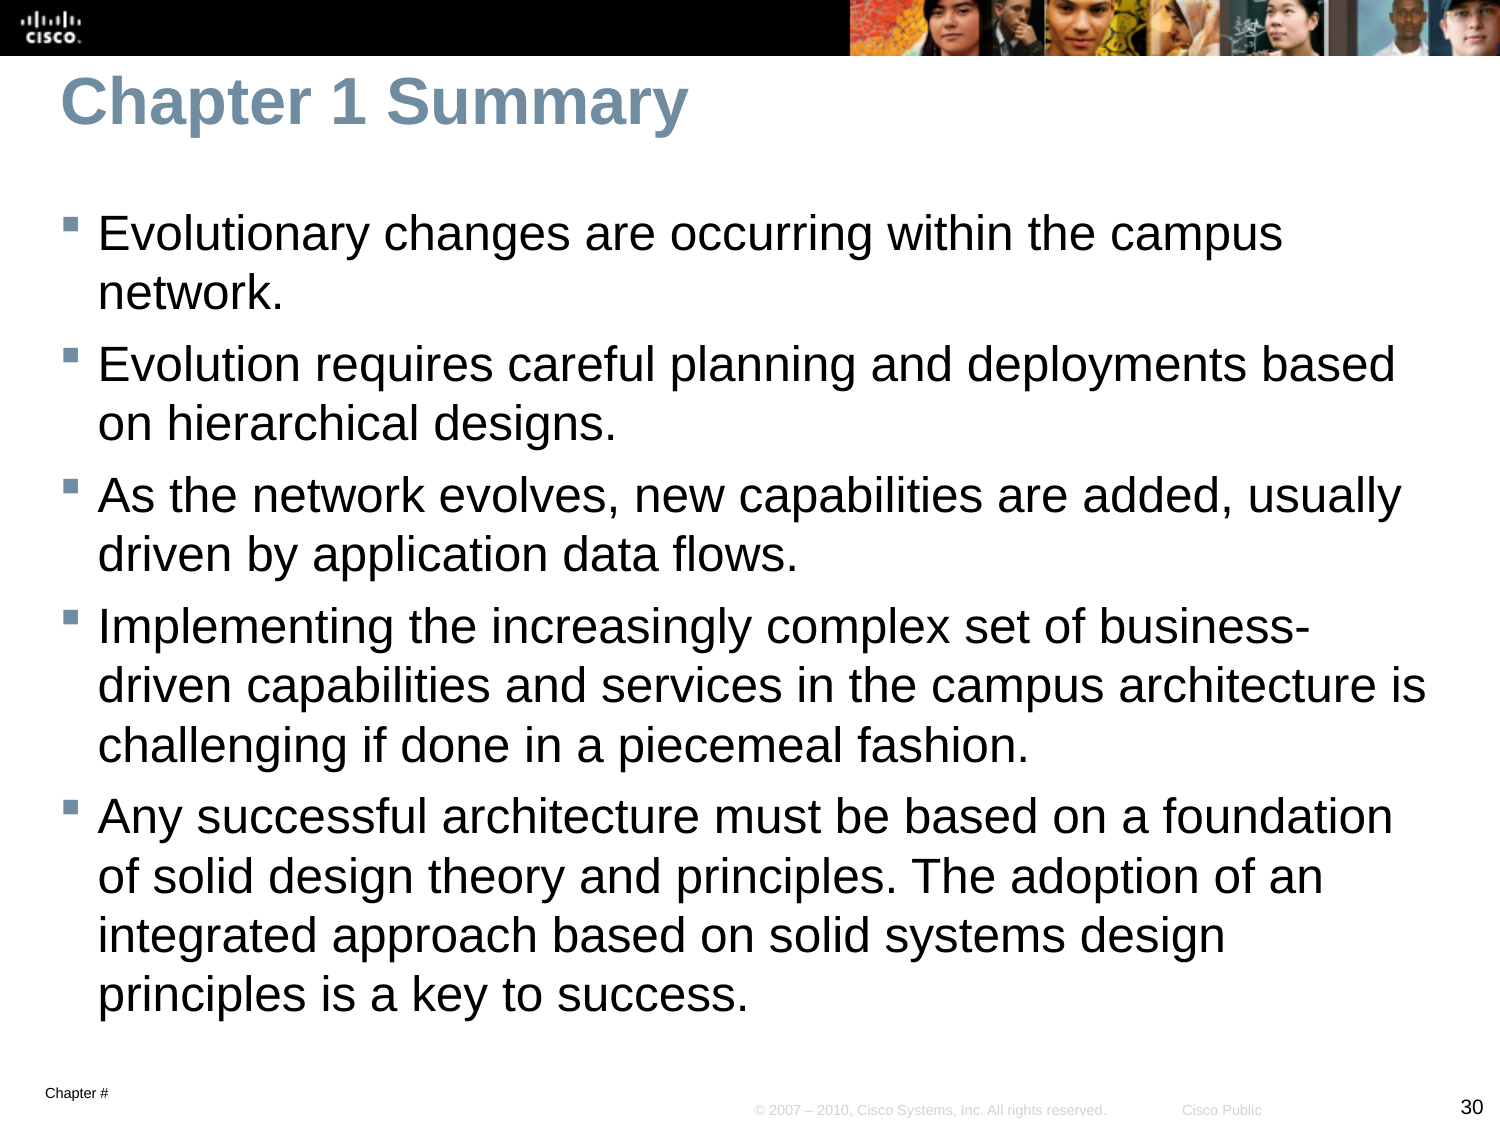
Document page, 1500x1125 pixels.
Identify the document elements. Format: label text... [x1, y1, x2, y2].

title Chapter 1 Summary [45, 59, 1444, 182]
picture [0, 0, 1500, 56]
list Evolutionary changes are occurring within the campus network. Evolution requires careful planning and deployments based on hierarchical designs. As the network evolves, new capabilities are added, usually driven by application data flows. Implementing the increasingly complex set of business-driven capabilities and services in the campus architecture is challenging if done in a piecemeal fashion. Any successful architecture must be based on a foundation of solid design theory and principles. The adoption of an integrated approach based on solid systems design principles is a key to success. [45, 193, 1444, 1037]
